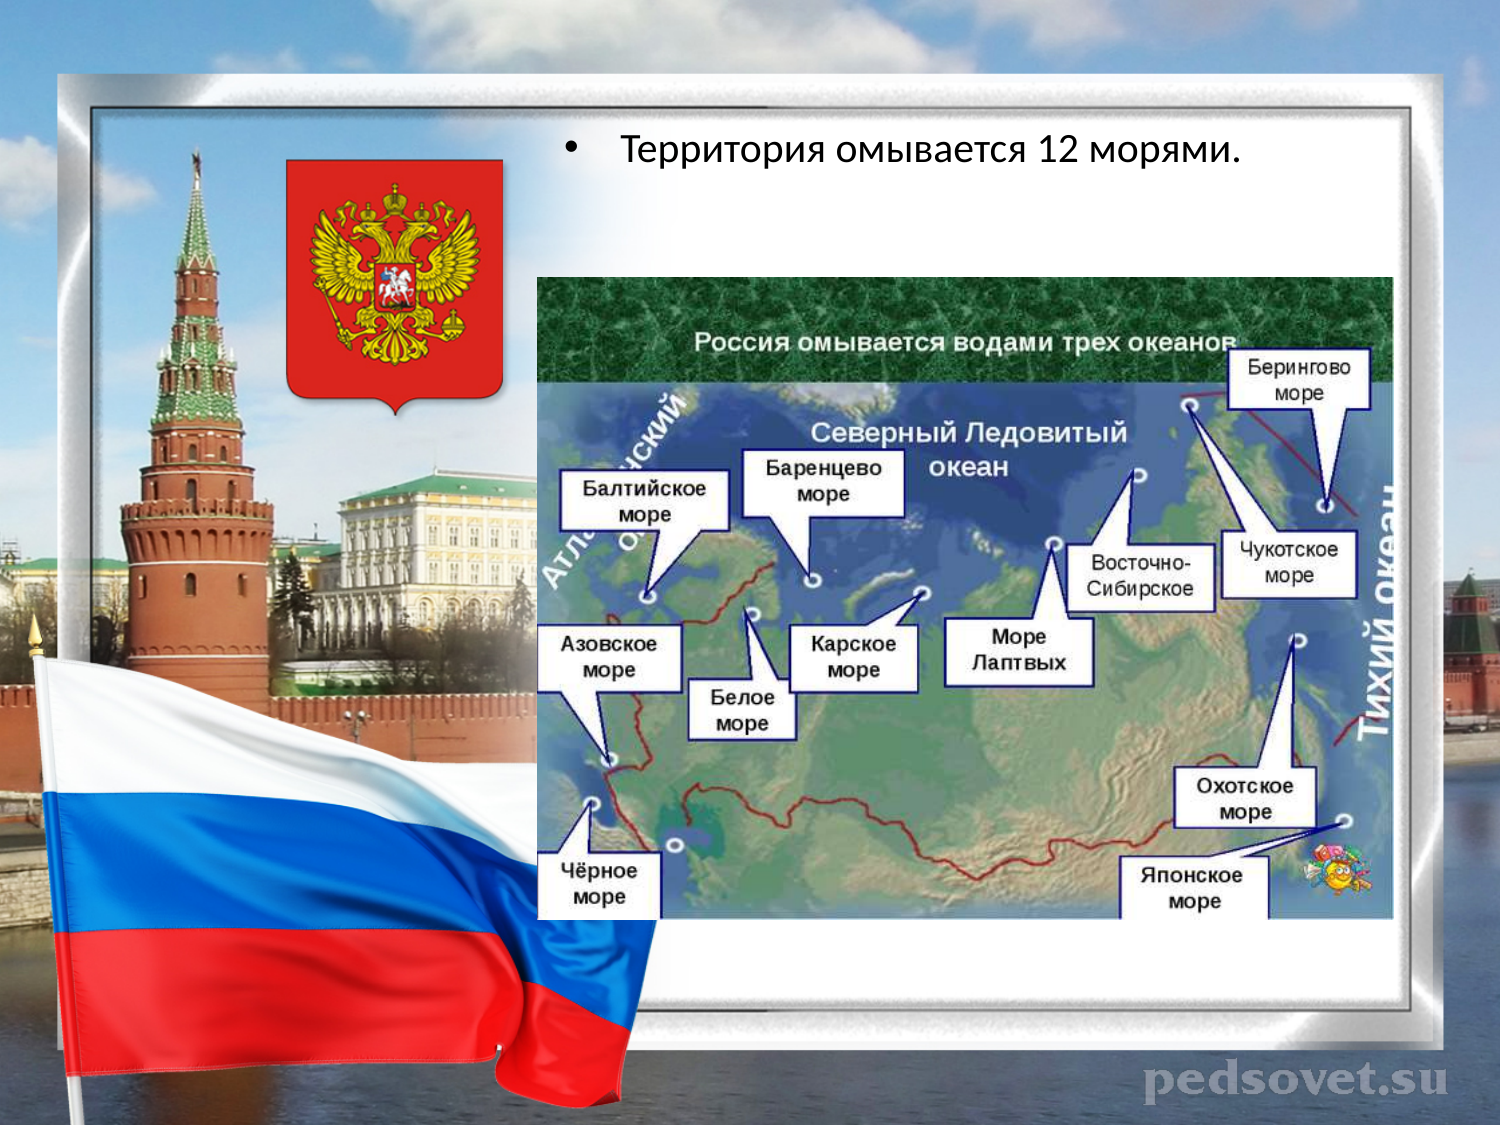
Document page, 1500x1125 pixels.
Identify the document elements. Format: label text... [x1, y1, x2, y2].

picture [0, 0, 1500, 1125]
list Территория омывается 12 морями. [549, 113, 1425, 1005]
